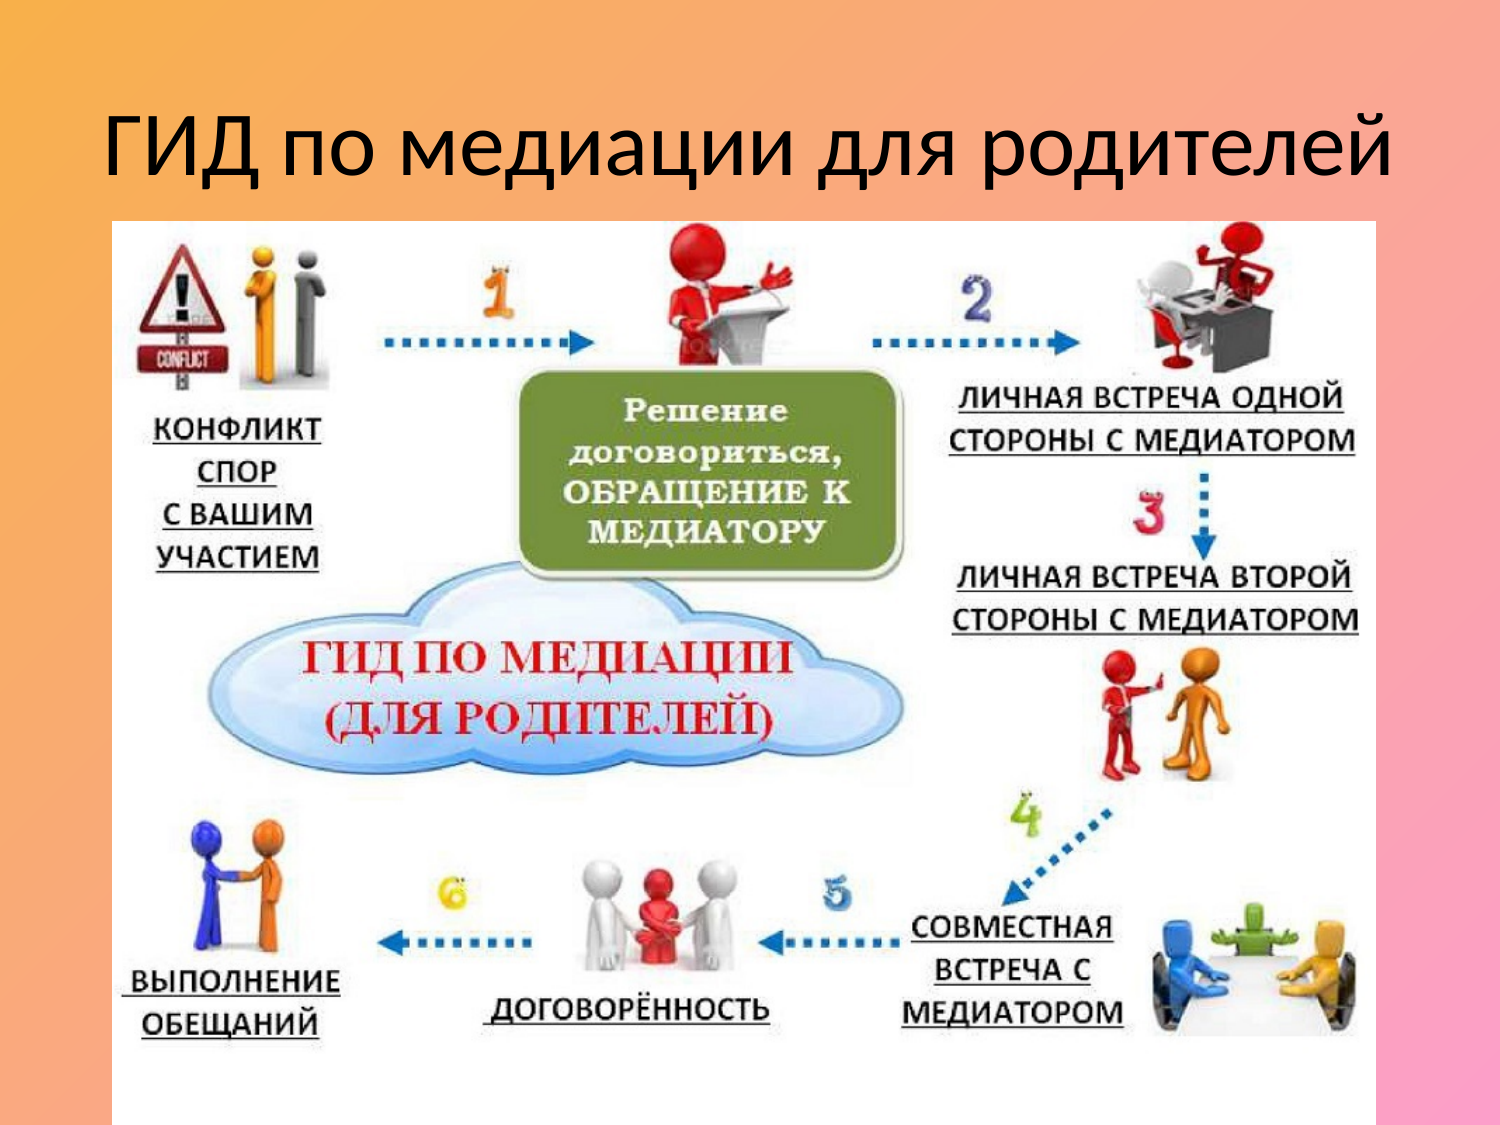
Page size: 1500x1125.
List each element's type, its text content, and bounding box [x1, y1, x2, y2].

picture [111, 221, 1377, 1125]
title ГИД по медиации для родителей [75, 45, 1425, 233]
